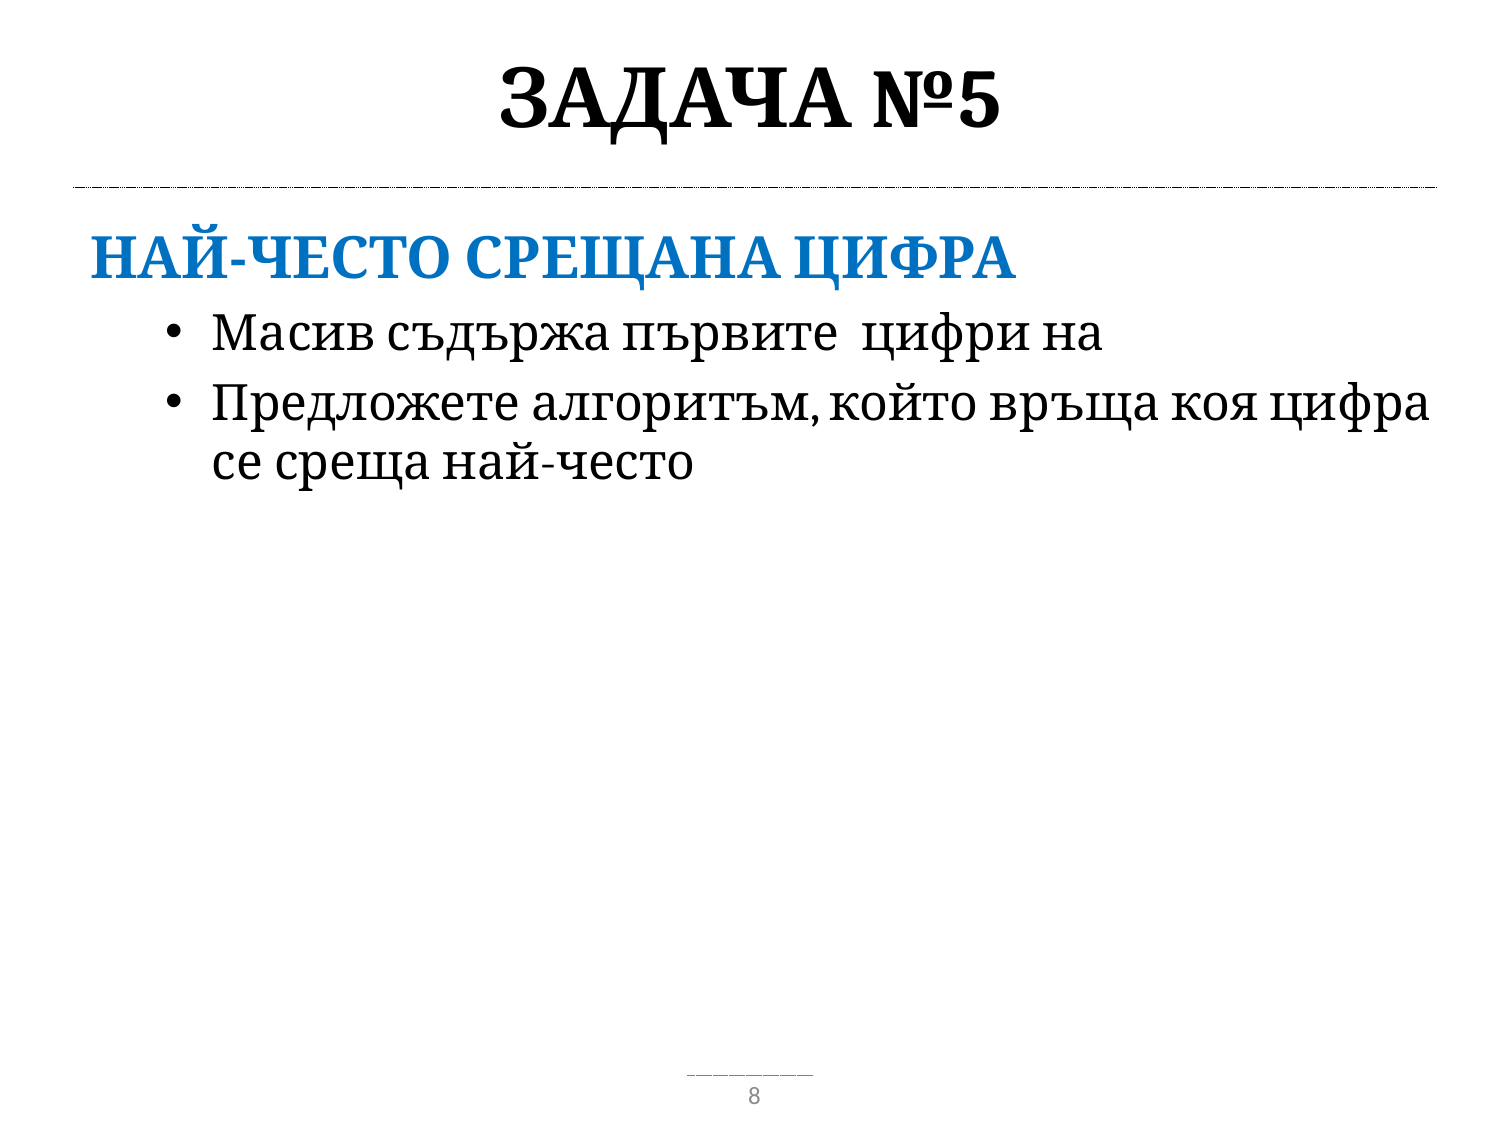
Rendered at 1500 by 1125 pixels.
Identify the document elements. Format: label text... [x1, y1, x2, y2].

title Задача №5 [0, 0, 1500, 188]
slide_number 8 [579, 1065, 930, 1125]
